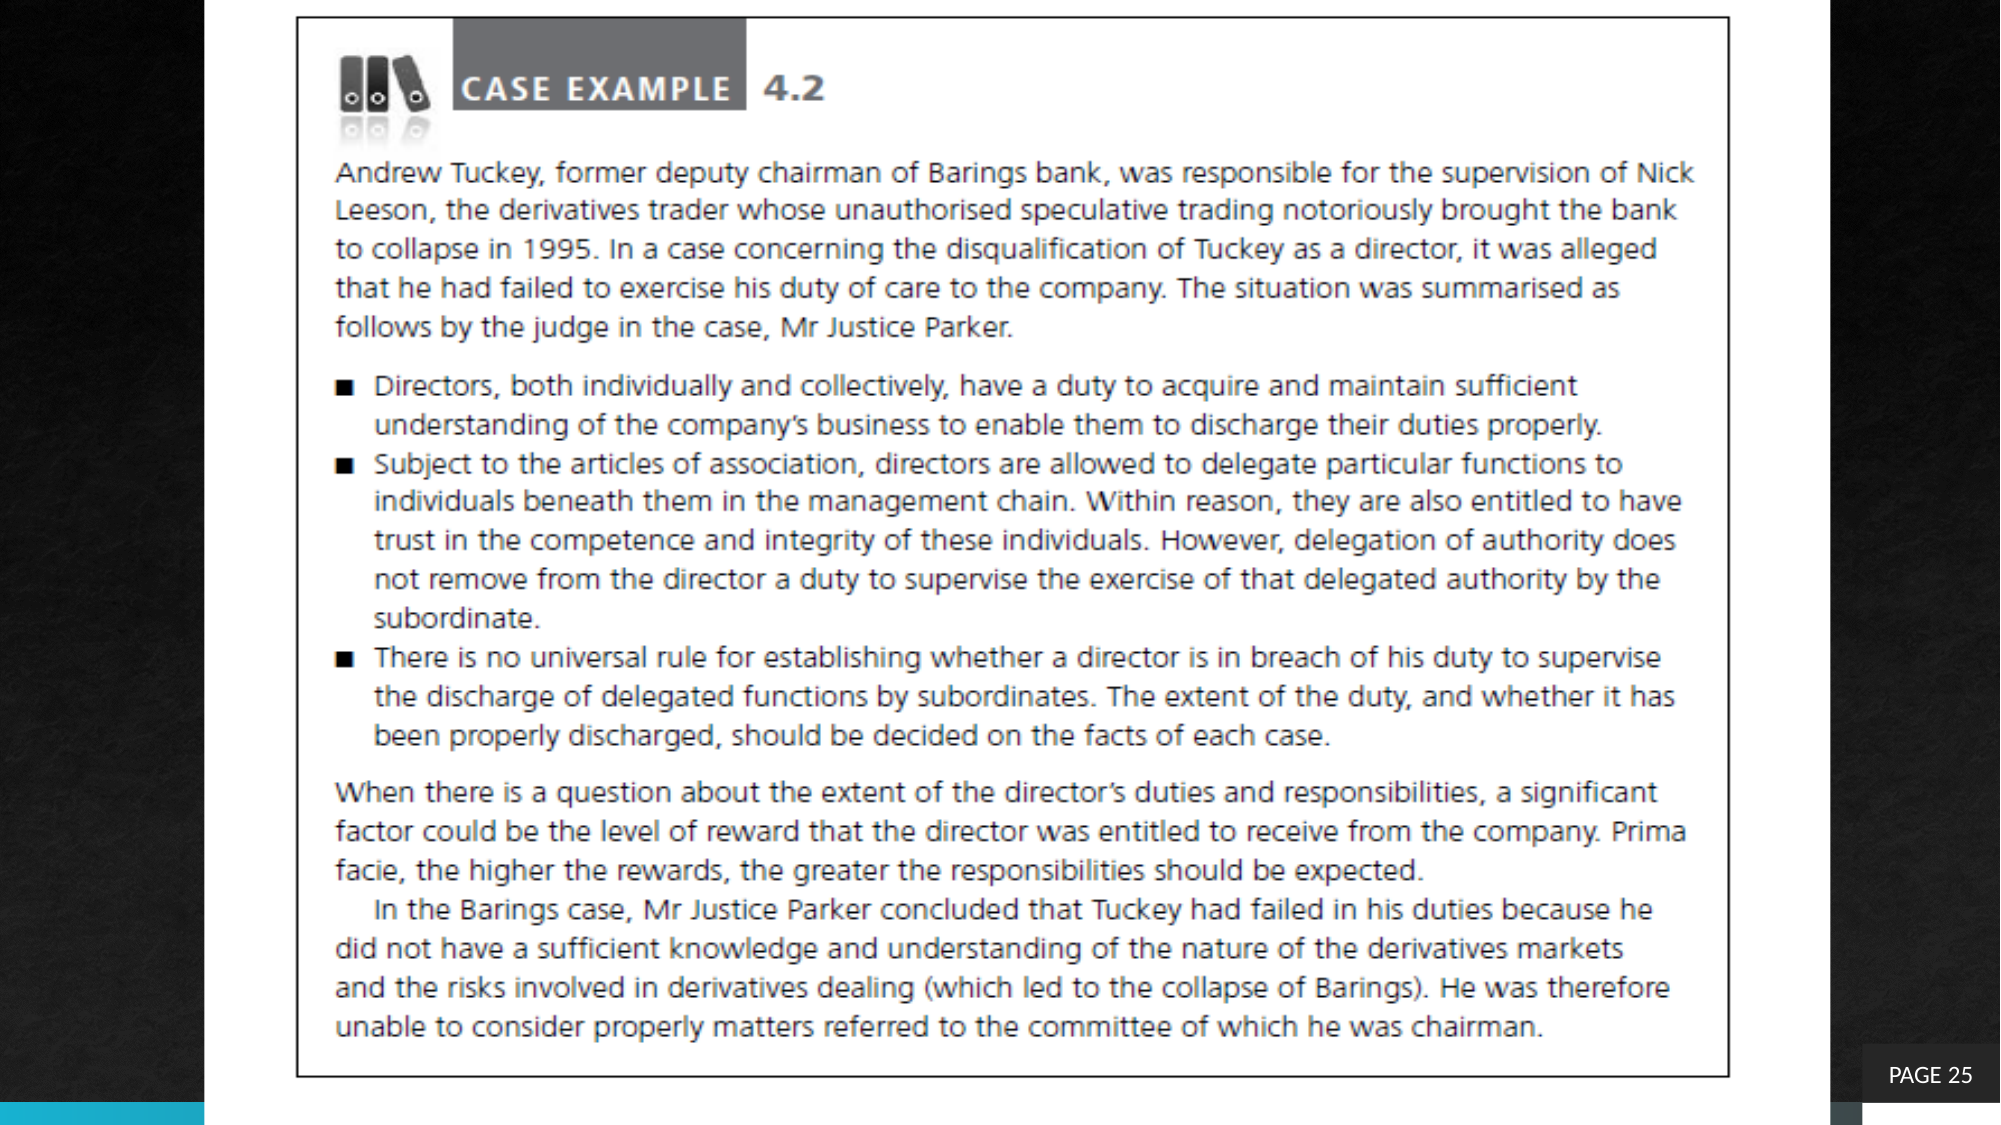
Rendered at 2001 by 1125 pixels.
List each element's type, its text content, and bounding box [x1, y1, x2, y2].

slide_number PAGE 25 [1862, 1043, 2000, 1103]
picture [0, 0, 2000, 1125]
